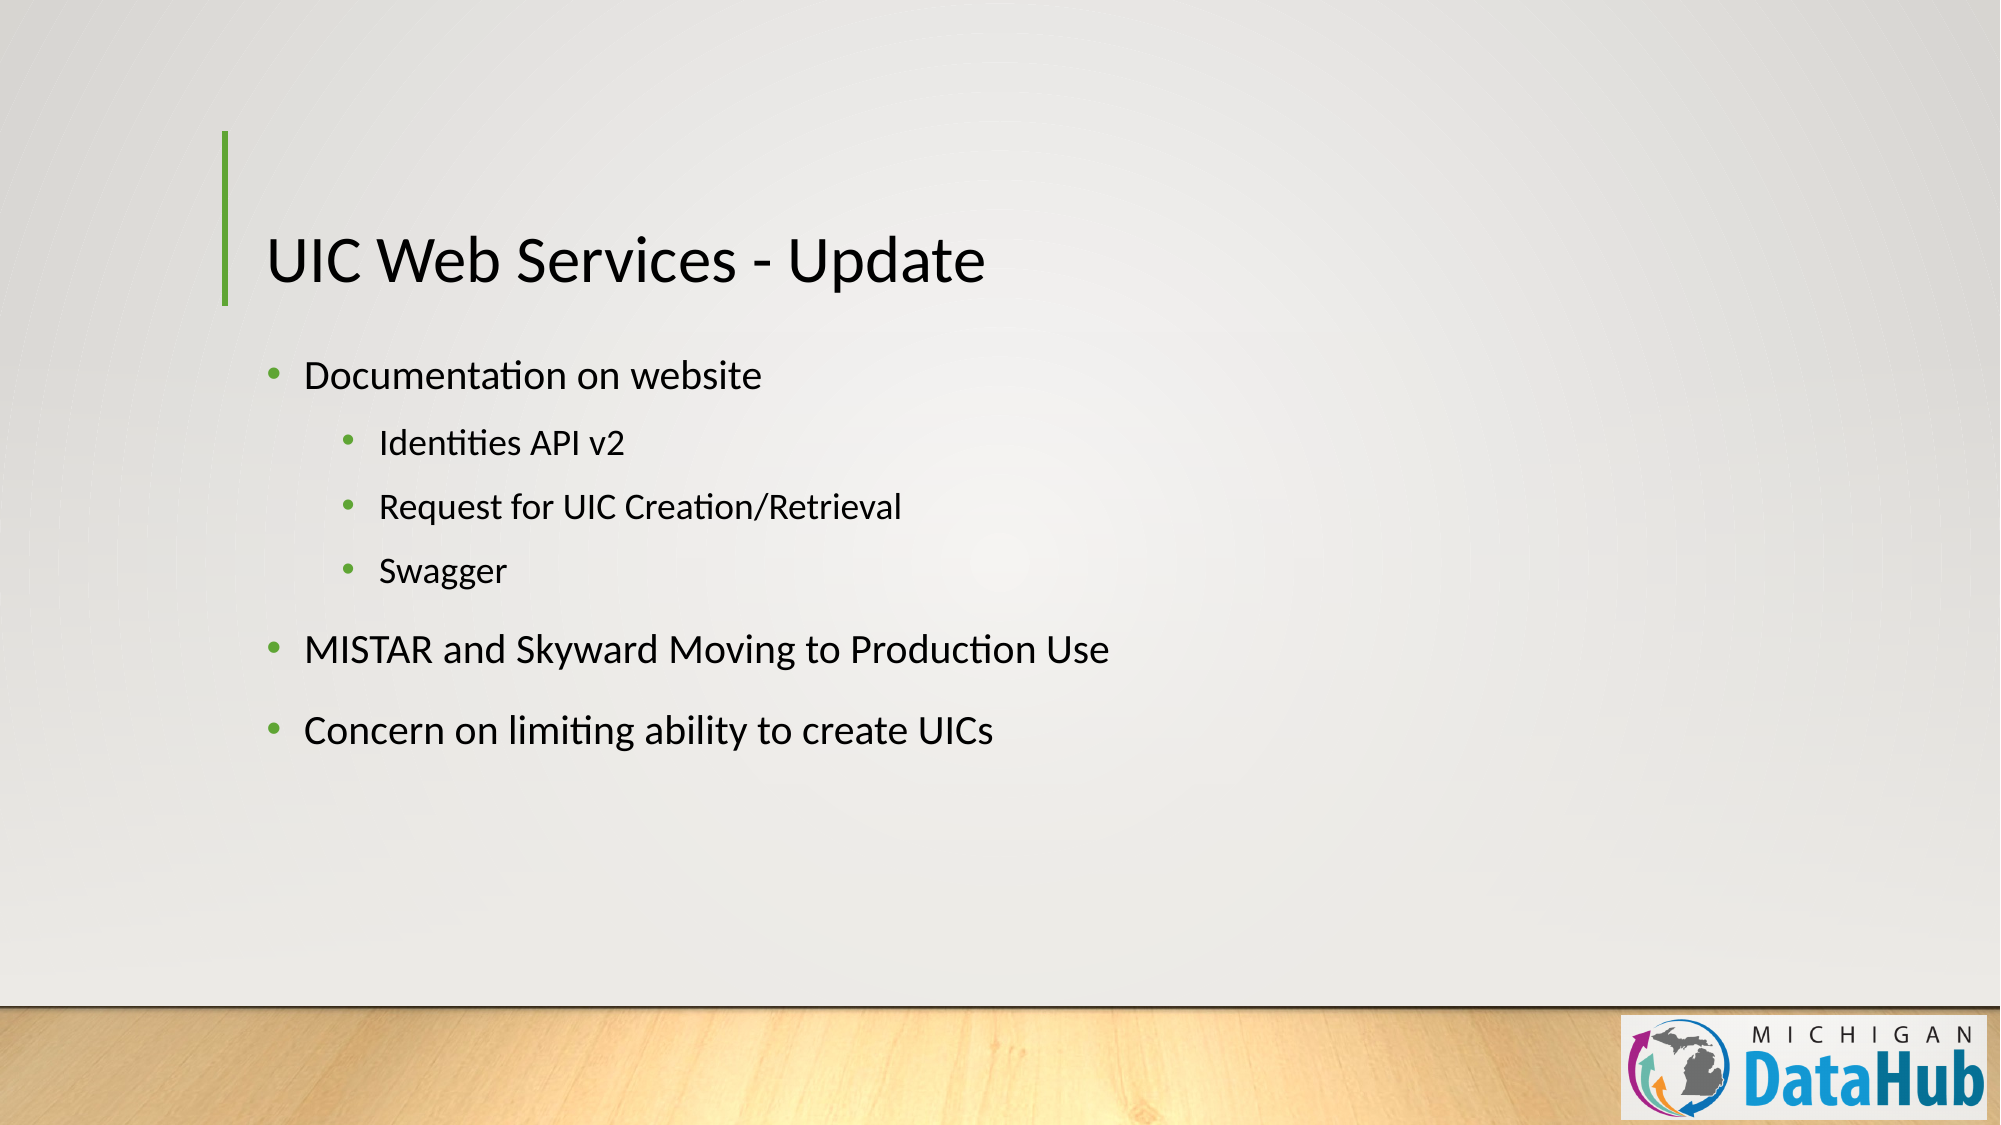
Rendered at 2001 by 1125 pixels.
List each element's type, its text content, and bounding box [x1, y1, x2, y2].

list Documentation on website Identities API v2 Request for UIC Creation/Retrieval Swagger MISTAR and Skyward Moving to Production Use Concern on limiting ability to create UICs [251, 330, 1814, 897]
title UIC Web Services - Update [251, 131, 1814, 305]
picture [0, 1006, 2000, 1125]
